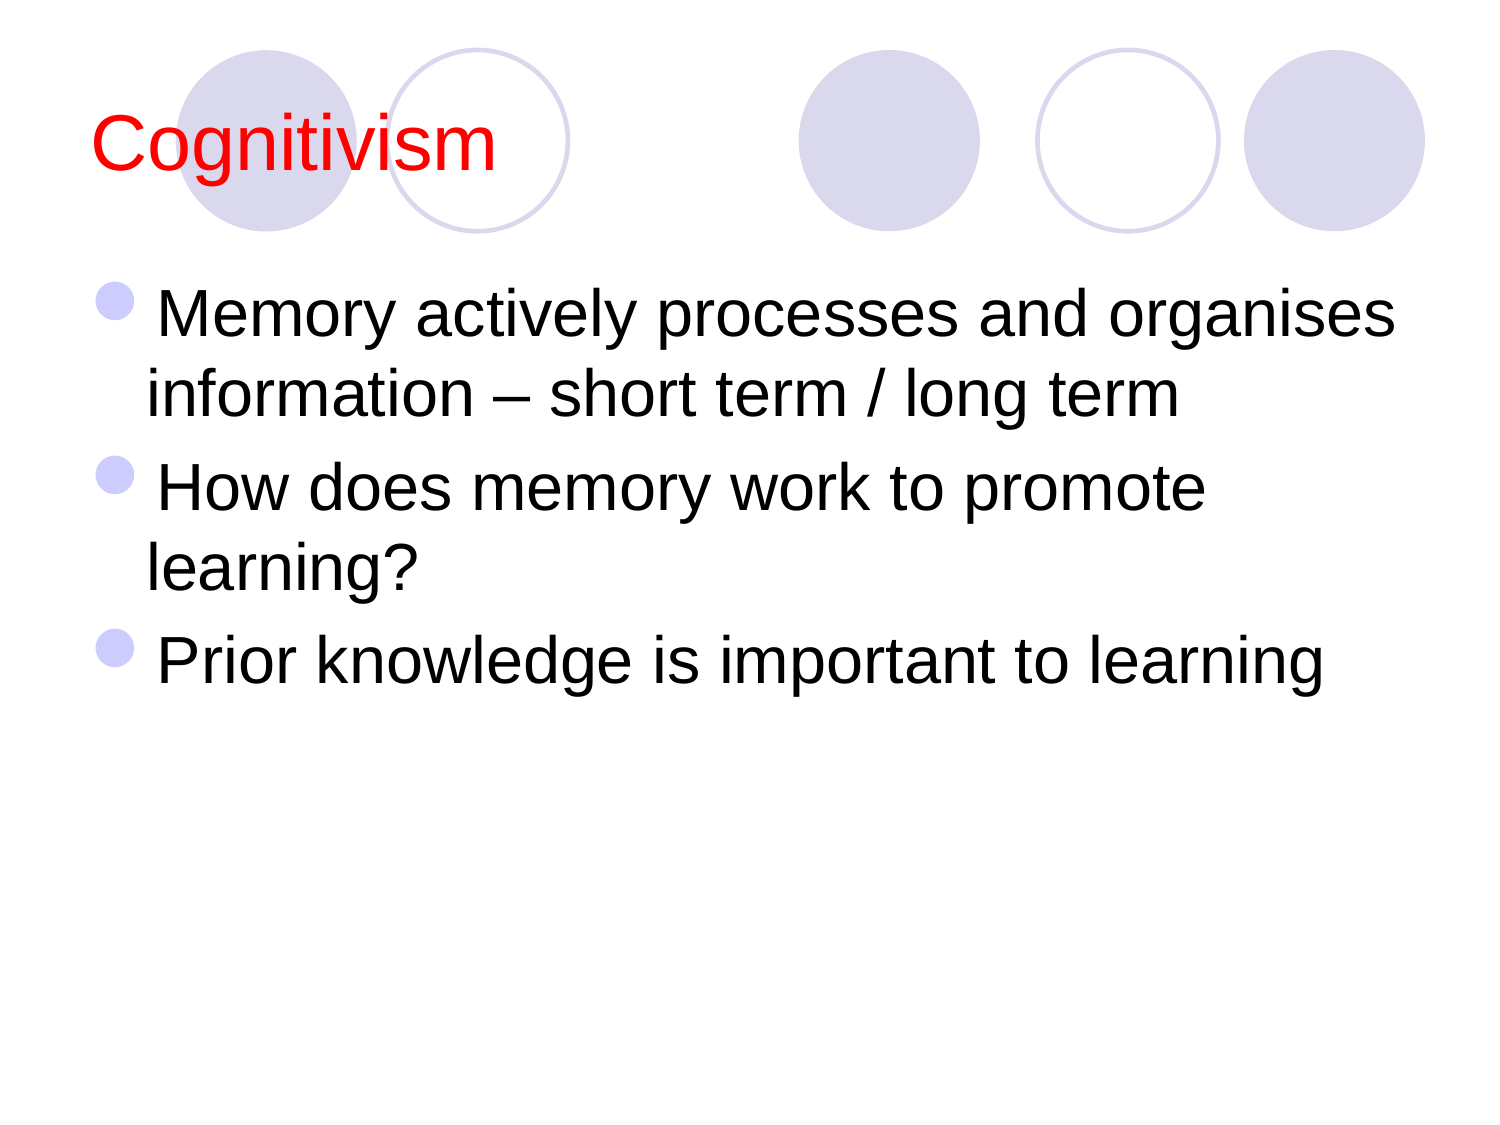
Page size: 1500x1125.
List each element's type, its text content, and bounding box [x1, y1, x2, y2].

list Memory actively processes and organises information – short term / long term How does memory work to promote learning? Prior knowledge is important to learning [74, 262, 1426, 1006]
title Cognitivism [74, 44, 1426, 233]
